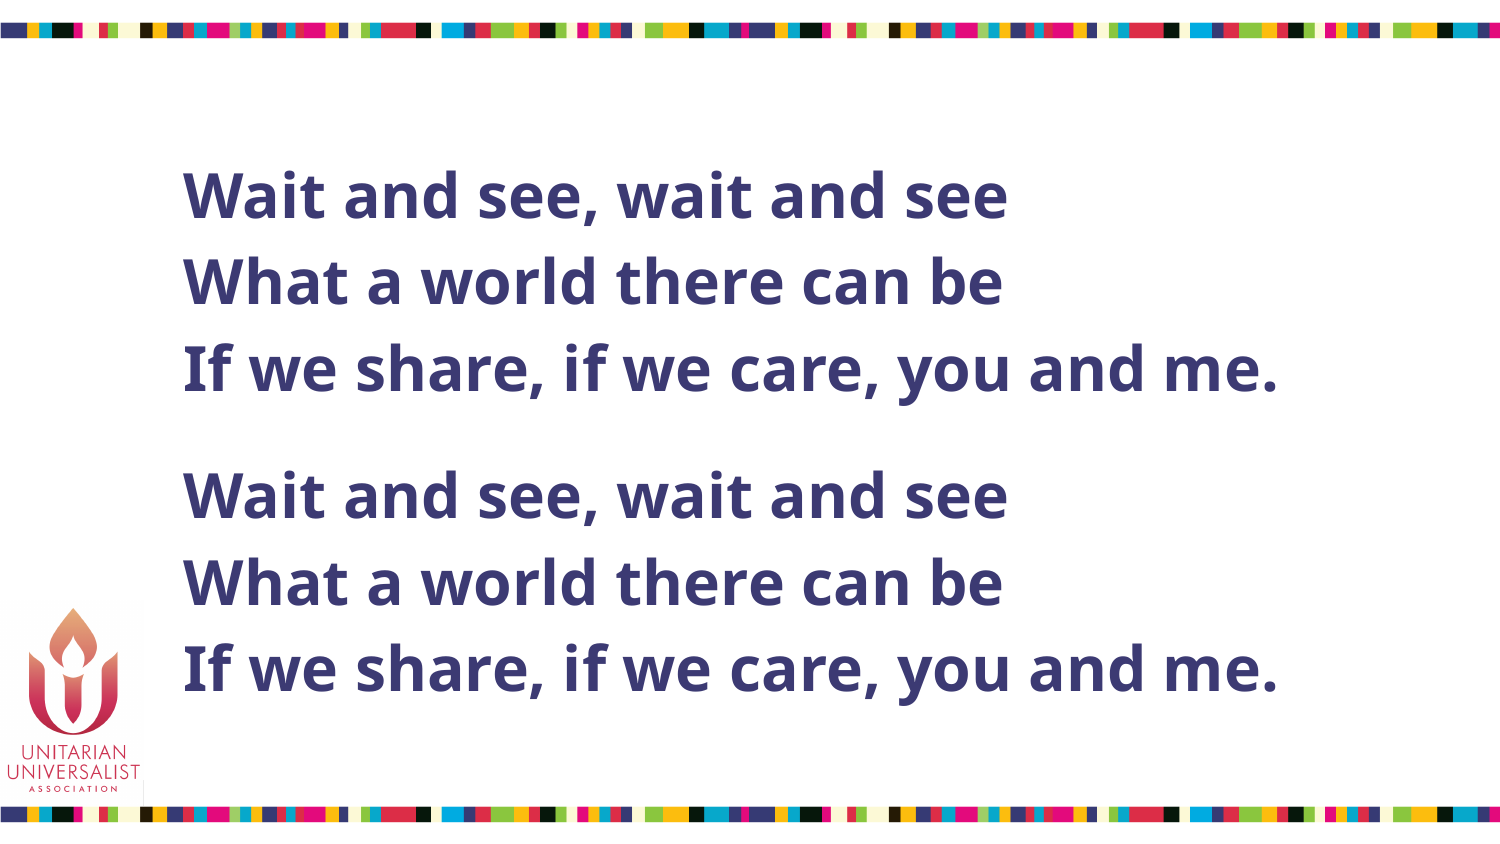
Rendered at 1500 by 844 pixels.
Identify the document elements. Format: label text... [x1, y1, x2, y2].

picture [0, 22, 1500, 40]
text_box Wait and see, wait and see What a world there can be If we share, if we care, you and me. Wait and see, wait and see What a world there can be If we share, if we care, you and me. [168, 129, 1421, 719]
picture [0, 600, 1500, 824]
